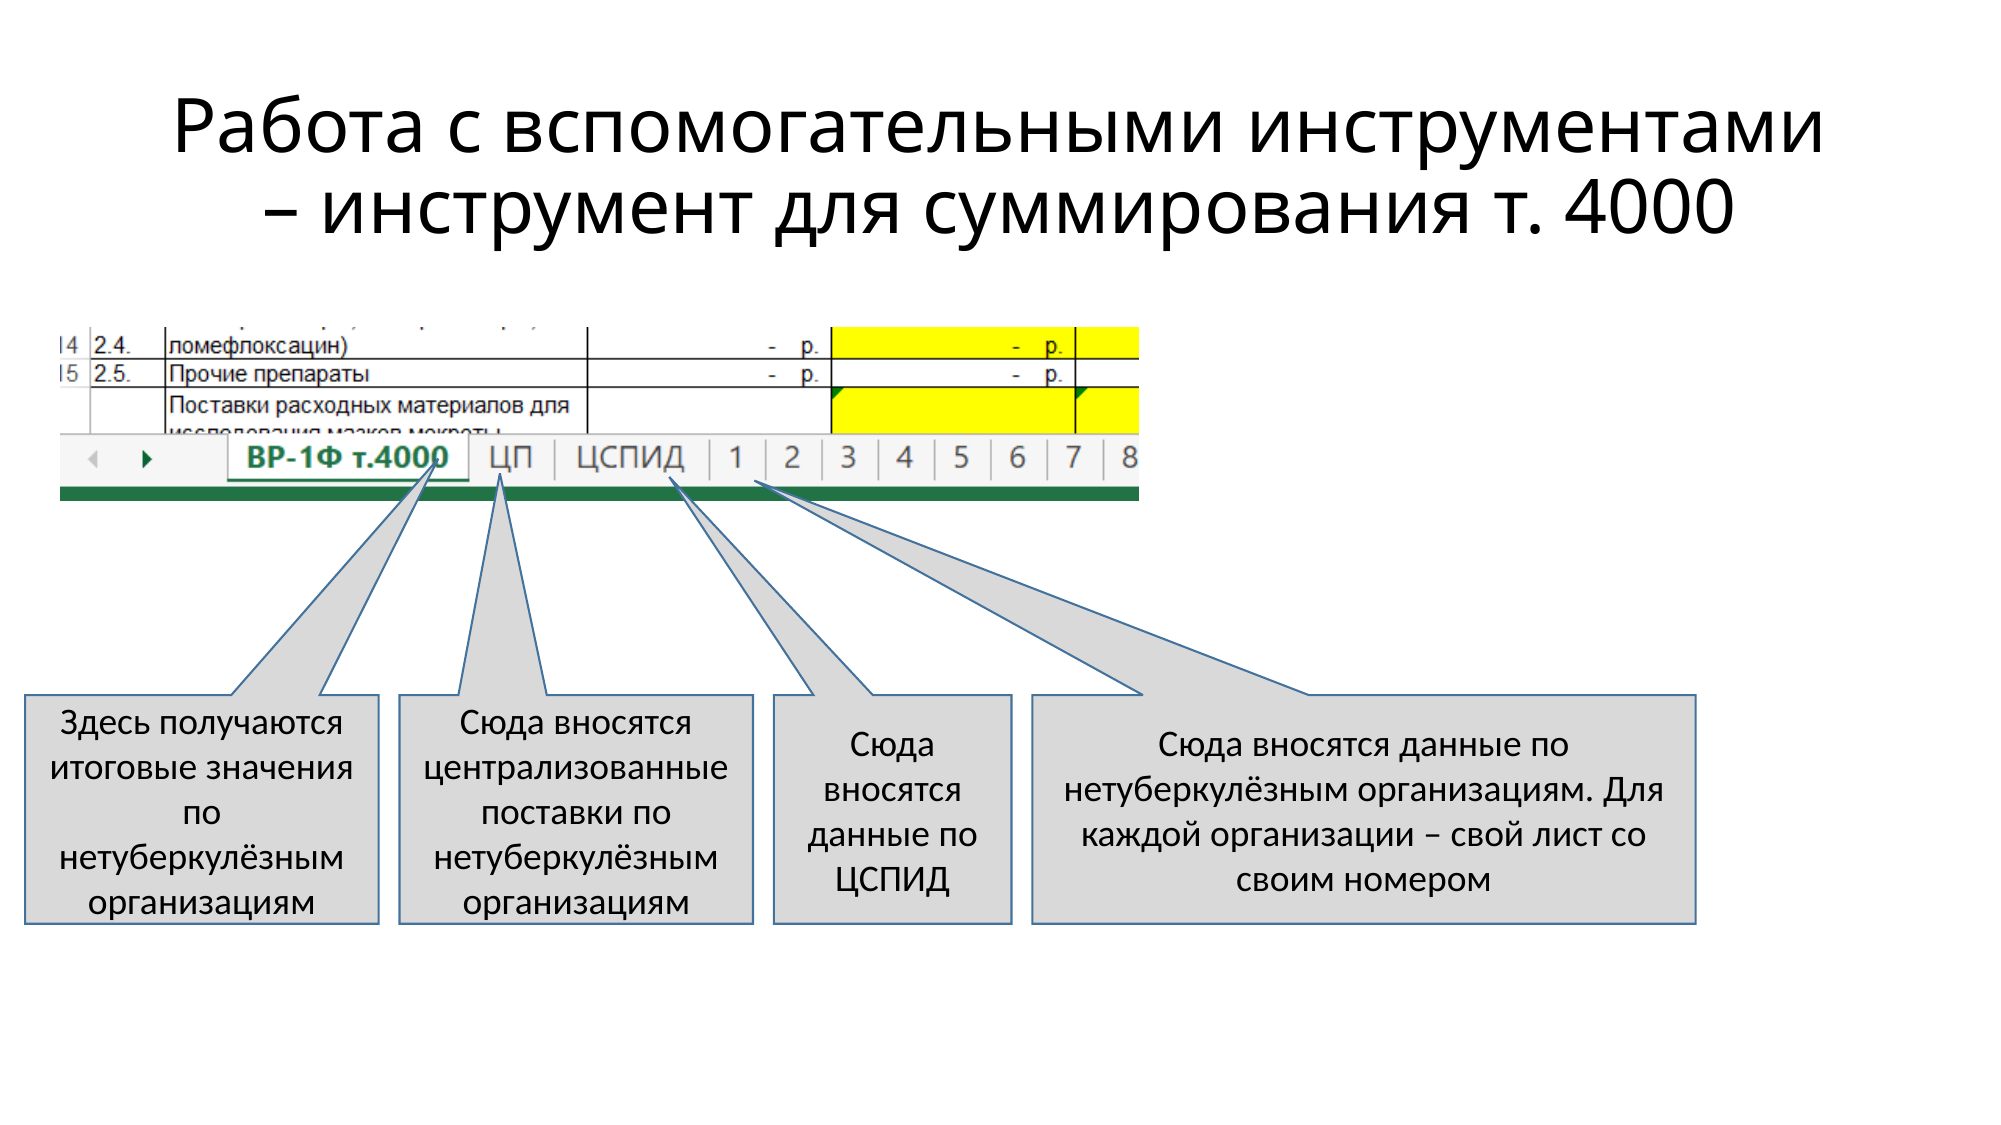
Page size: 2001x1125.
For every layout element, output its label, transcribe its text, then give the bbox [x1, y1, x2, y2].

text_box Сюда вносятся данные по нетуберкулёзным организациям. Для каждой организации – свой лист со своим номером [791, 502, 1697, 925]
text_box Сюда вносятся данные по ЦСПИД [684, 502, 1013, 925]
text_box Здесь получаются итоговые значения по нетуберкулёзным организациям [24, 502, 418, 925]
text_box Сюда вносятся централизованные поставки по нетуберкулёзным организациям [398, 502, 755, 925]
title Работа с вспомогательными инструментами – инструмент для суммирования т. 4000 [137, 59, 1863, 278]
picture [60, 327, 1139, 502]
